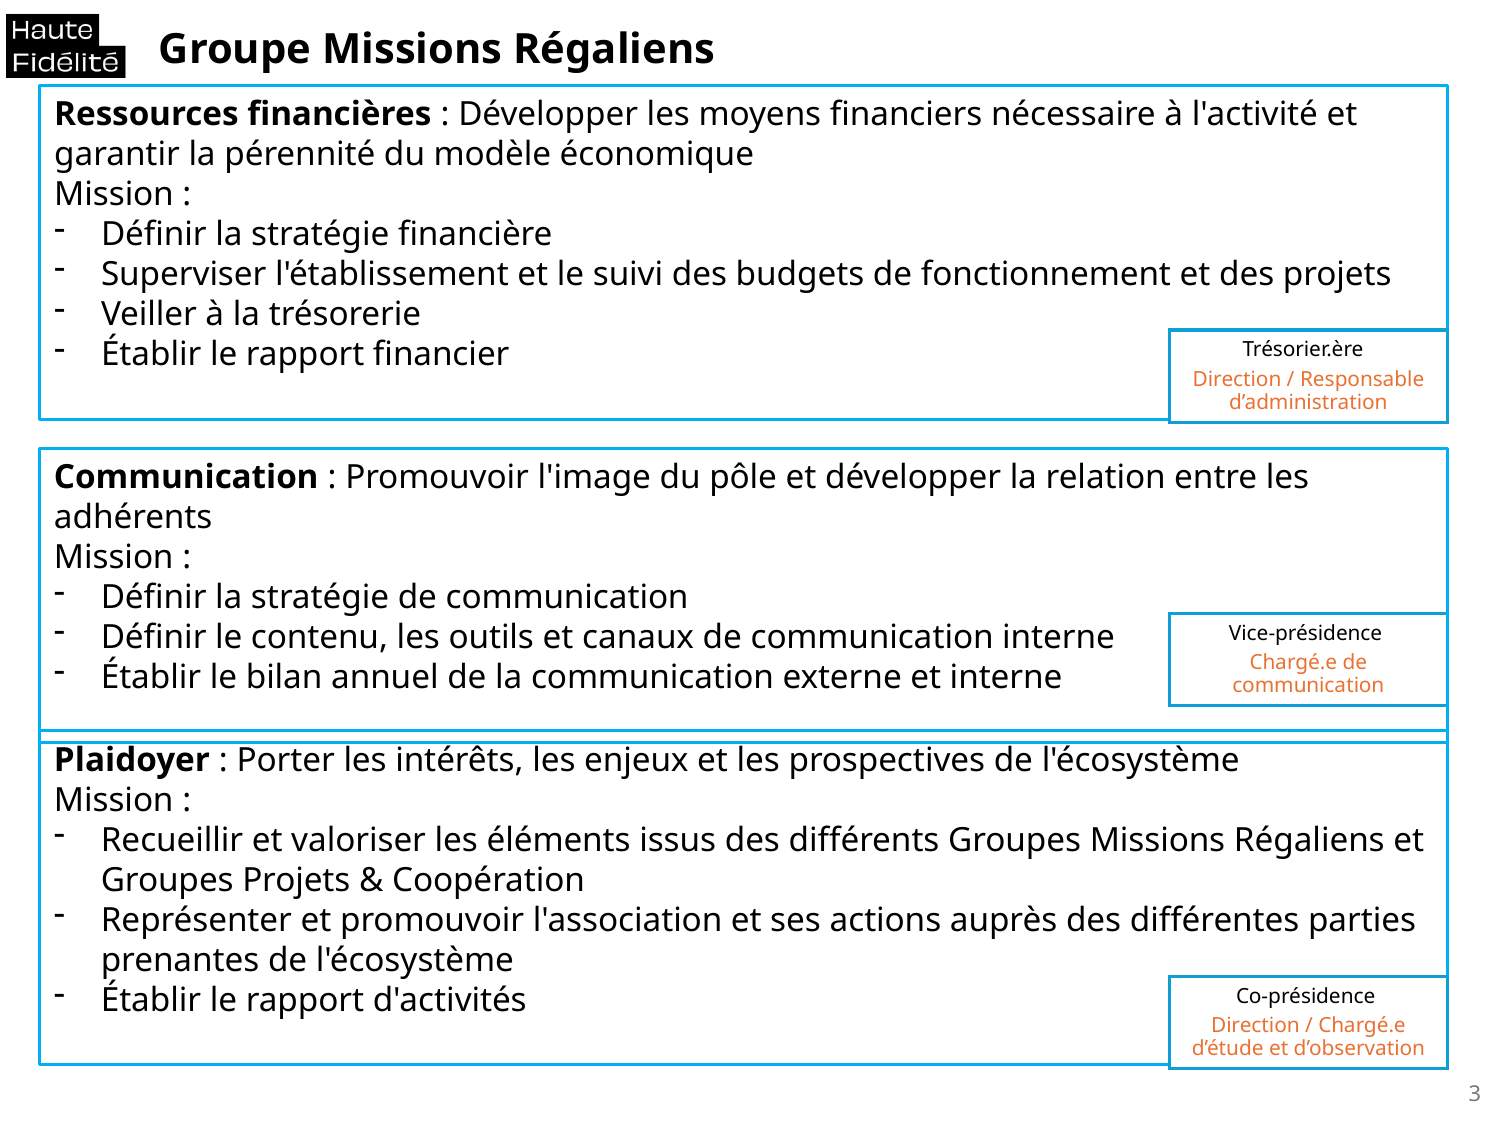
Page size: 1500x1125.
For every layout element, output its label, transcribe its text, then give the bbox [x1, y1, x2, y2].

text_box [38, 730, 1449, 1070]
slide_number 3 [1158, 1064, 1496, 1125]
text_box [38, 447, 1449, 707]
text_box Groupe Missions Régaliens [144, 14, 1448, 80]
picture [0, 6, 132, 85]
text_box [38, 84, 1449, 424]
